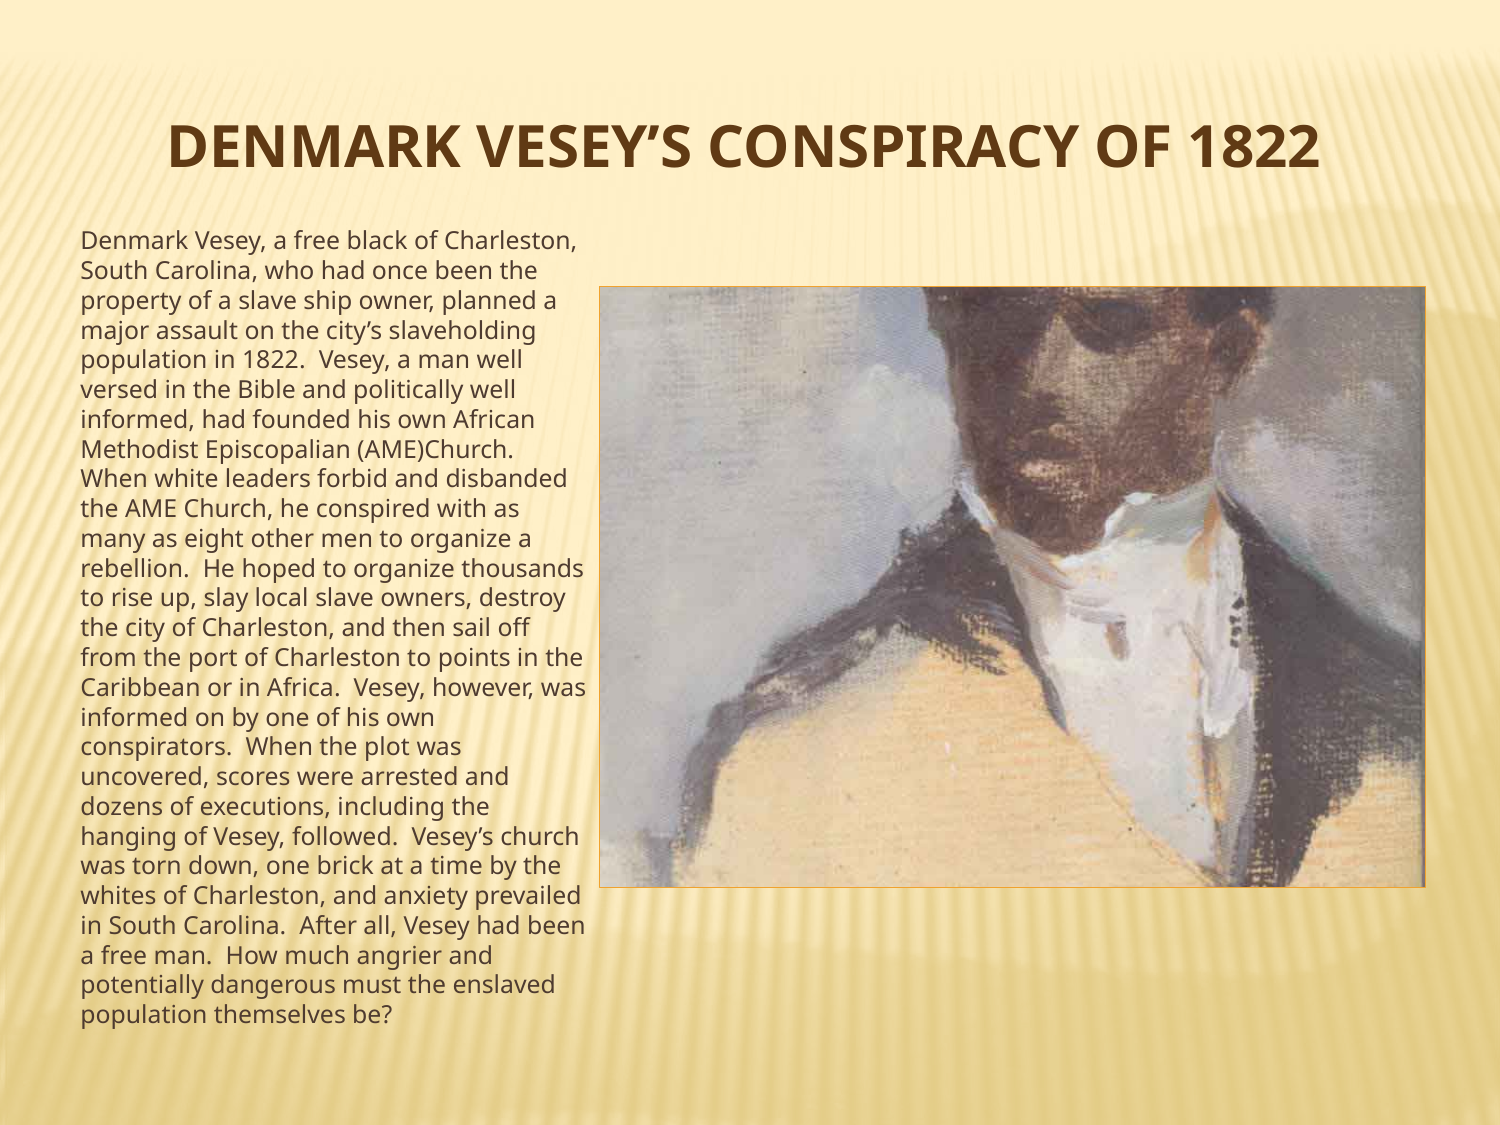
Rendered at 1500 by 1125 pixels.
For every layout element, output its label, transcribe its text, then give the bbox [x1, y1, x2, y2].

list Denmark Vesey, a free black of Charleston, South Carolina, who had once been the property of a slave ship owner, planned a major assault on the city’s slaveholding population in 1822. Vesey, a man well versed in the Bible and politically well informed, had founded his own African Methodist Episcopalian (AME)Church. When white leaders forbid and disbanded the AME Church, he conspired with as many as eight other men to organize a rebellion. He hoped to organize thousands to rise up, slay local slave owners, destroy the city of Charleston, and then sail off from the port of Charleston to points in the Caribbean or in Africa. Vesey, however, was informed on by one of his own conspirators. When the plot was uncovered, scores were arrested and dozens of executions, including the hanging of Vesey, followed. Vesey’s church was torn down, one brick at a time by the whites of Charleston, and anxiety prevailed in South Carolina. After all, Vesey had been a free man. How much angrier and potentially dangerous must the enslaved population themselves be? [62, 224, 604, 1038]
title Denmark Vesey’s Conspiracy of 1822 [75, 62, 1413, 225]
picture [599, 287, 1426, 888]
